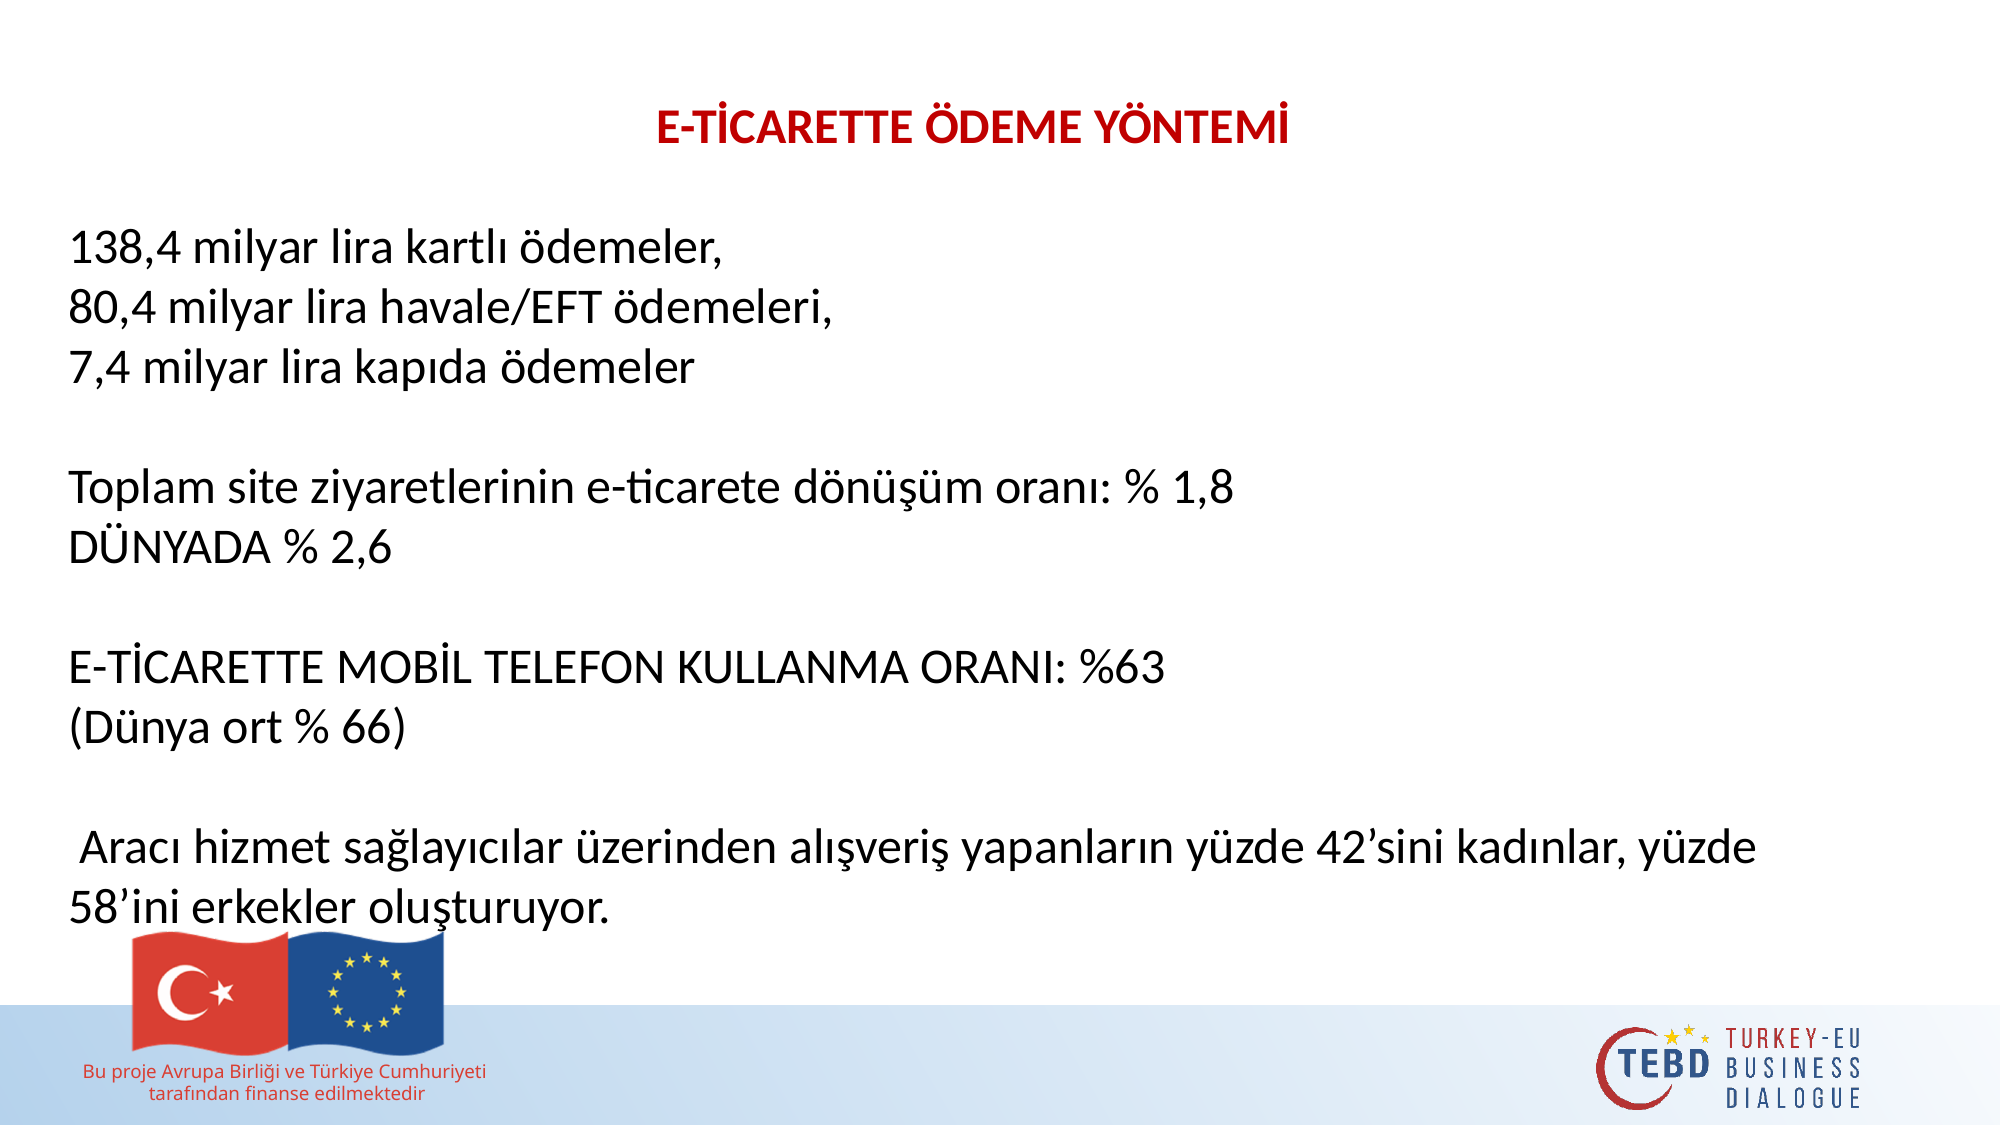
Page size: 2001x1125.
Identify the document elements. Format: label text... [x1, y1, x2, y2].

text_box Bu proje Avrupa Birliği ve Türkiye Cumhuriyeti tarafından finanse edilmektedir [0, 1052, 618, 1112]
picture [123, 923, 450, 1062]
text_box E-TİCARETTE ÖDEME YÖNTEMİ 138,4 milyar lira kartlı ödemeler, 80,4 milyar lira havale/EFT ödemeleri, 7,4 milyar lira kapıda ödemeler Toplam site ziyaretlerinin e-ticarete dönüşüm oranı: % 1,8 DÜNYADA % 2,6 E-TİCARETTE MOBİL TELEFON KULLANMA ORANI: %63 (Dünya ort % 66) Aracı hizmet sağlayıcılar üzerinden alışveriş yapanların yüzde 42’sini kadınlar, yüzde 58’ini erkekler oluşturuyor. [53, 86, 1895, 942]
picture [1596, 1024, 1859, 1110]
text_box [0, 1004, 2000, 1125]
